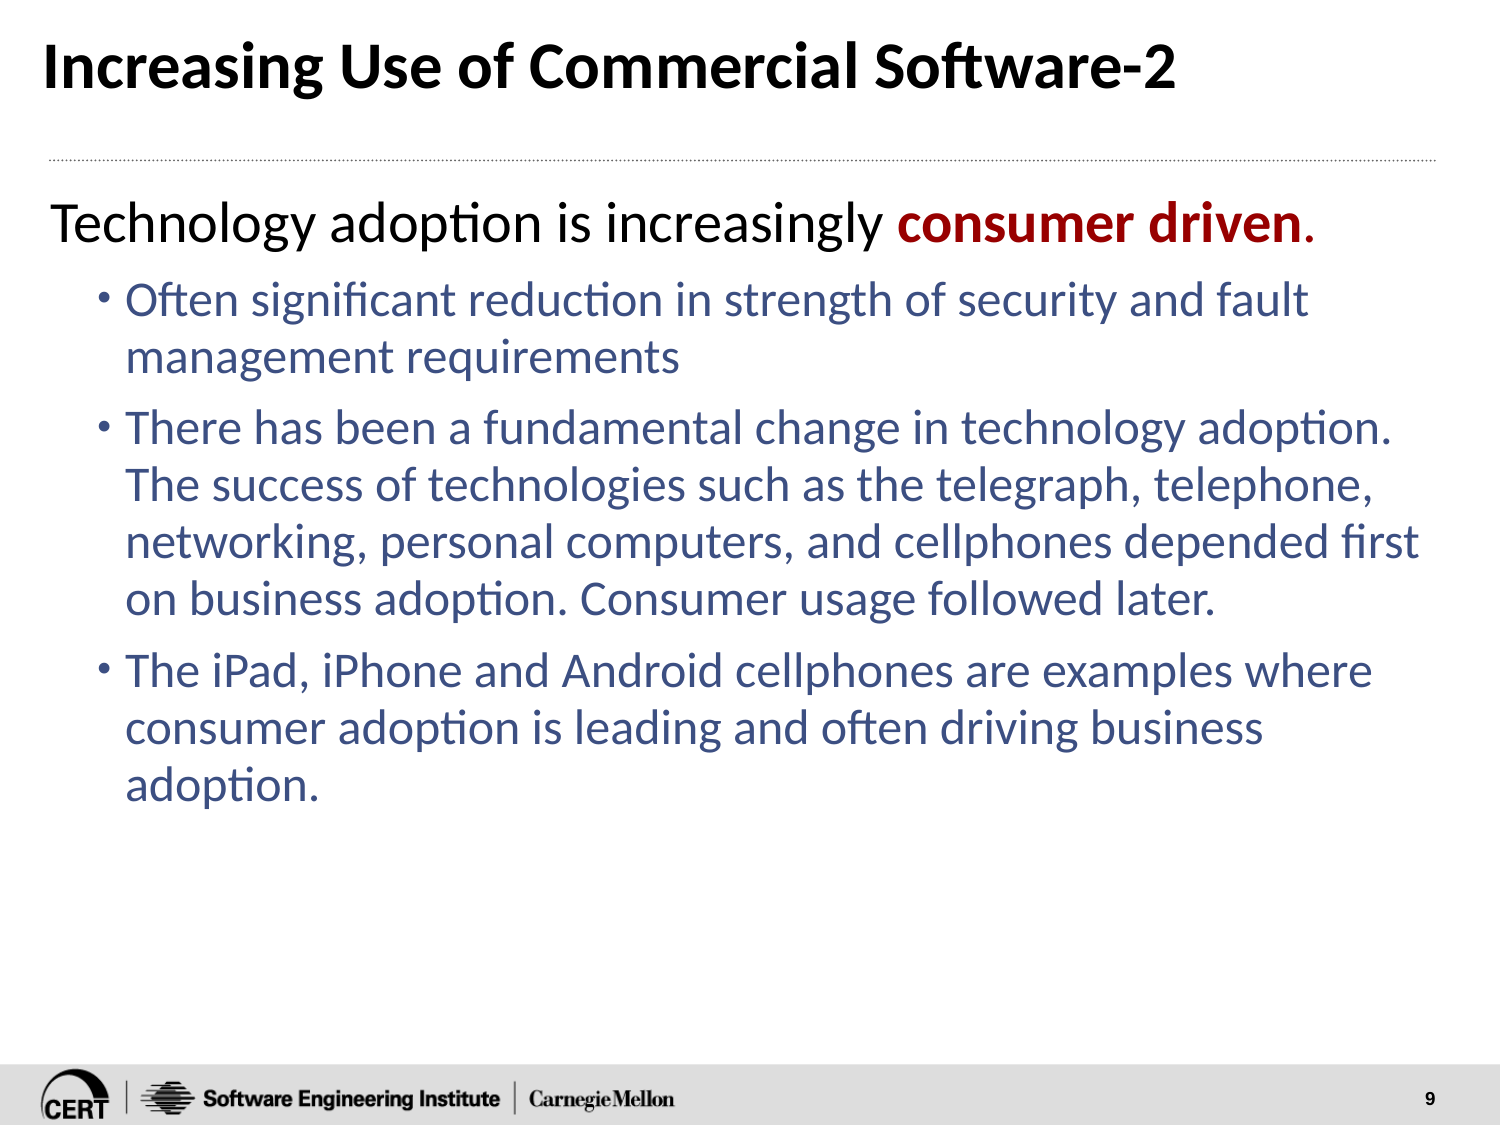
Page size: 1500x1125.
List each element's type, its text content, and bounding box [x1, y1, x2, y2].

picture [24, 1065, 688, 1125]
title Increasing Use of Commercial Software-2 [42, 37, 1434, 155]
list Technology adoption is increasingly consumer driven. Often significant reduction in strength of security and fault management requirements There has been a fundamental change in technology adoption. The success of technologies such as the telegraph, telephone, networking, personal computers, and cellphones depended first on business adoption. Consumer usage followed later. The iPad, iPhone and Android cellphones are examples where consumer adoption is leading and often driving business adoption. [49, 187, 1438, 1001]
